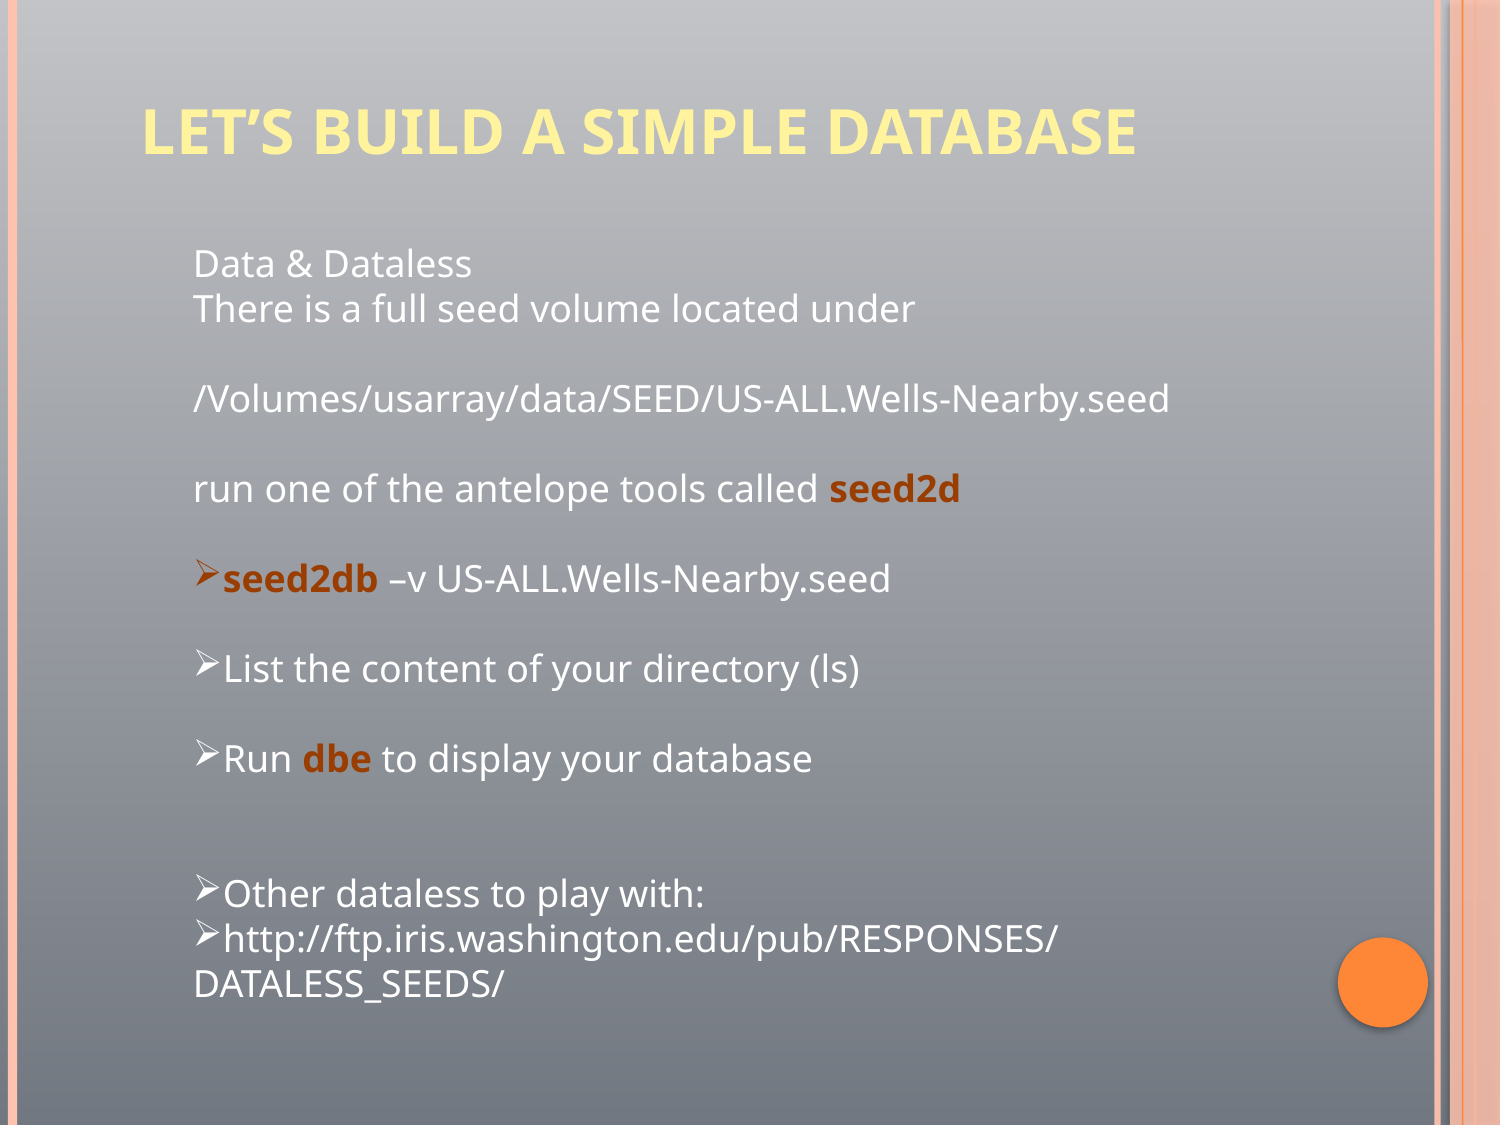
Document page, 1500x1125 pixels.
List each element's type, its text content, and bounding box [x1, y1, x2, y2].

title Let’s build a simple Database [126, 59, 1351, 175]
text_box Data & Dataless There is a full seed volume located under /Volumes/usarray/data/SEED/US-ALL.Wells-Nearby.seed run one of the antelope tools called seed2d seed2db –v US-ALL.Wells-Nearby.seed List the content of your directory (ls) Run dbe to display your database Other dataless to play with: http://ftp.iris.washington.edu/pub/RESPONSES/DATALESS_SEEDS/ [178, 232, 1273, 1125]
